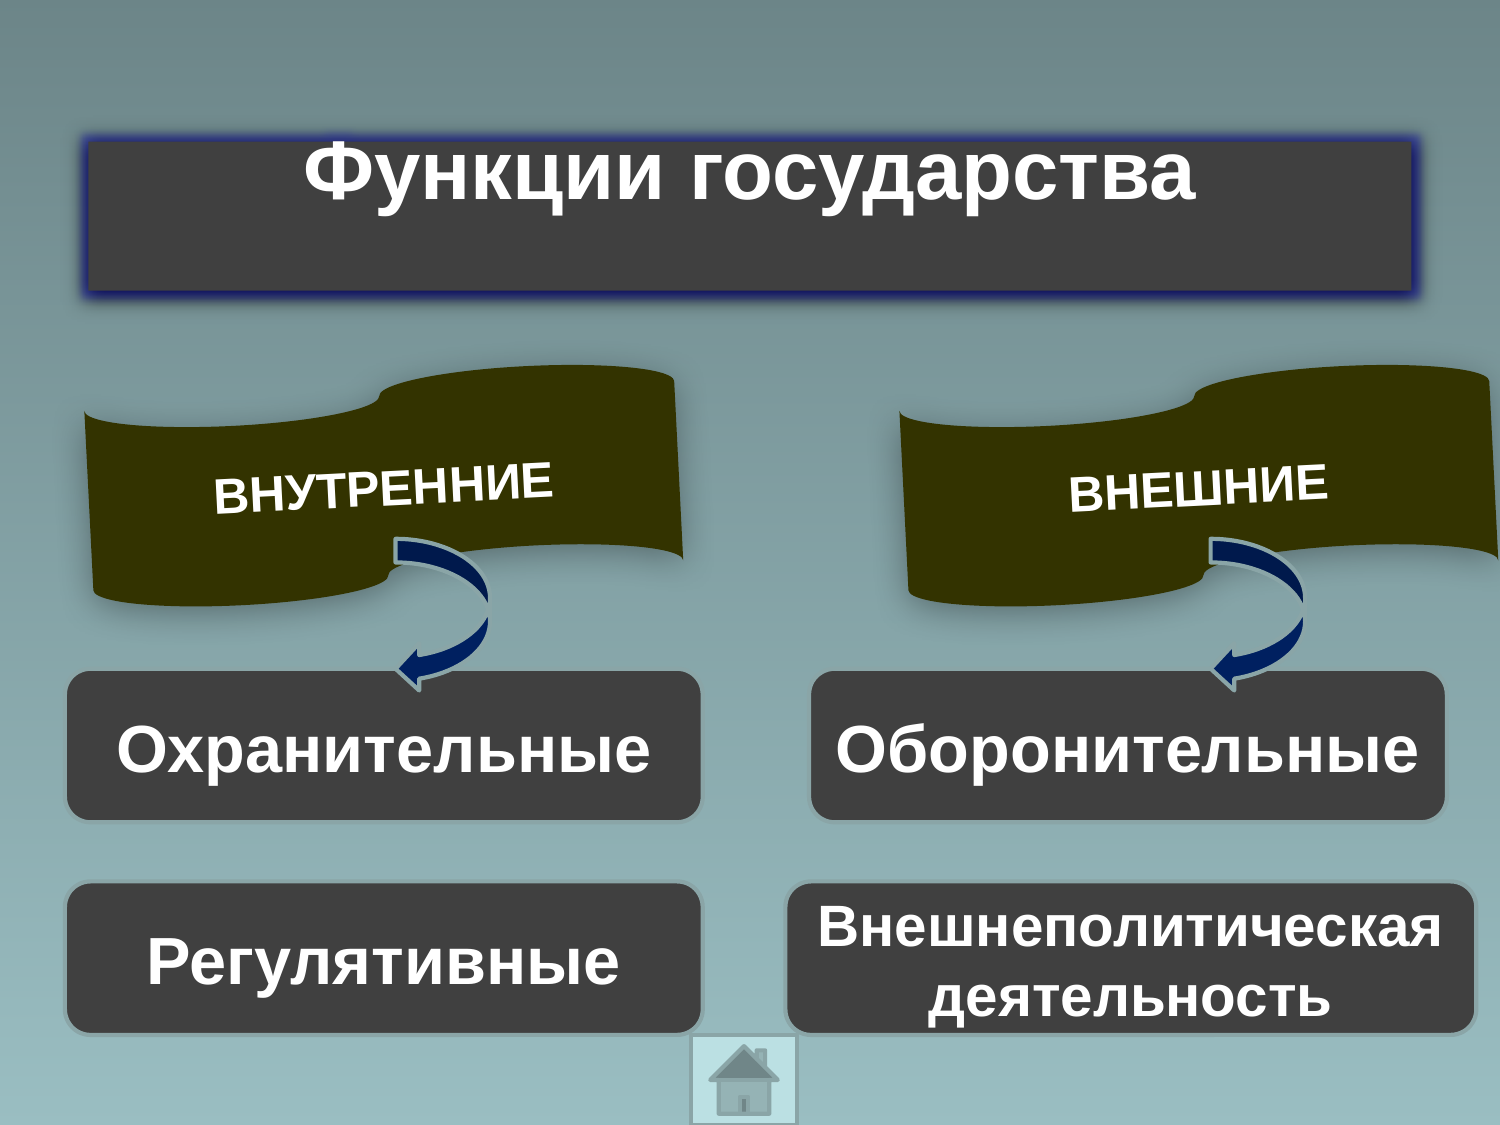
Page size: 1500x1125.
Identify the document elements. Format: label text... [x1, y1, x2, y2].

text_box [689, 1033, 799, 1125]
text_box Регулятивные [62, 879, 705, 1038]
text_box [393, 536, 493, 693]
text_box ВНУТРЕННИЕ [82, 362, 686, 609]
text_box Охранительные [62, 666, 705, 825]
text_box Внешнеполитическая деятельность [783, 879, 1479, 1038]
text_box ВНЕШНИЕ [897, 362, 1500, 609]
text_box Функции государства [86, 140, 1413, 293]
text_box [1208, 536, 1308, 693]
text_box Оборонительные [806, 666, 1450, 825]
